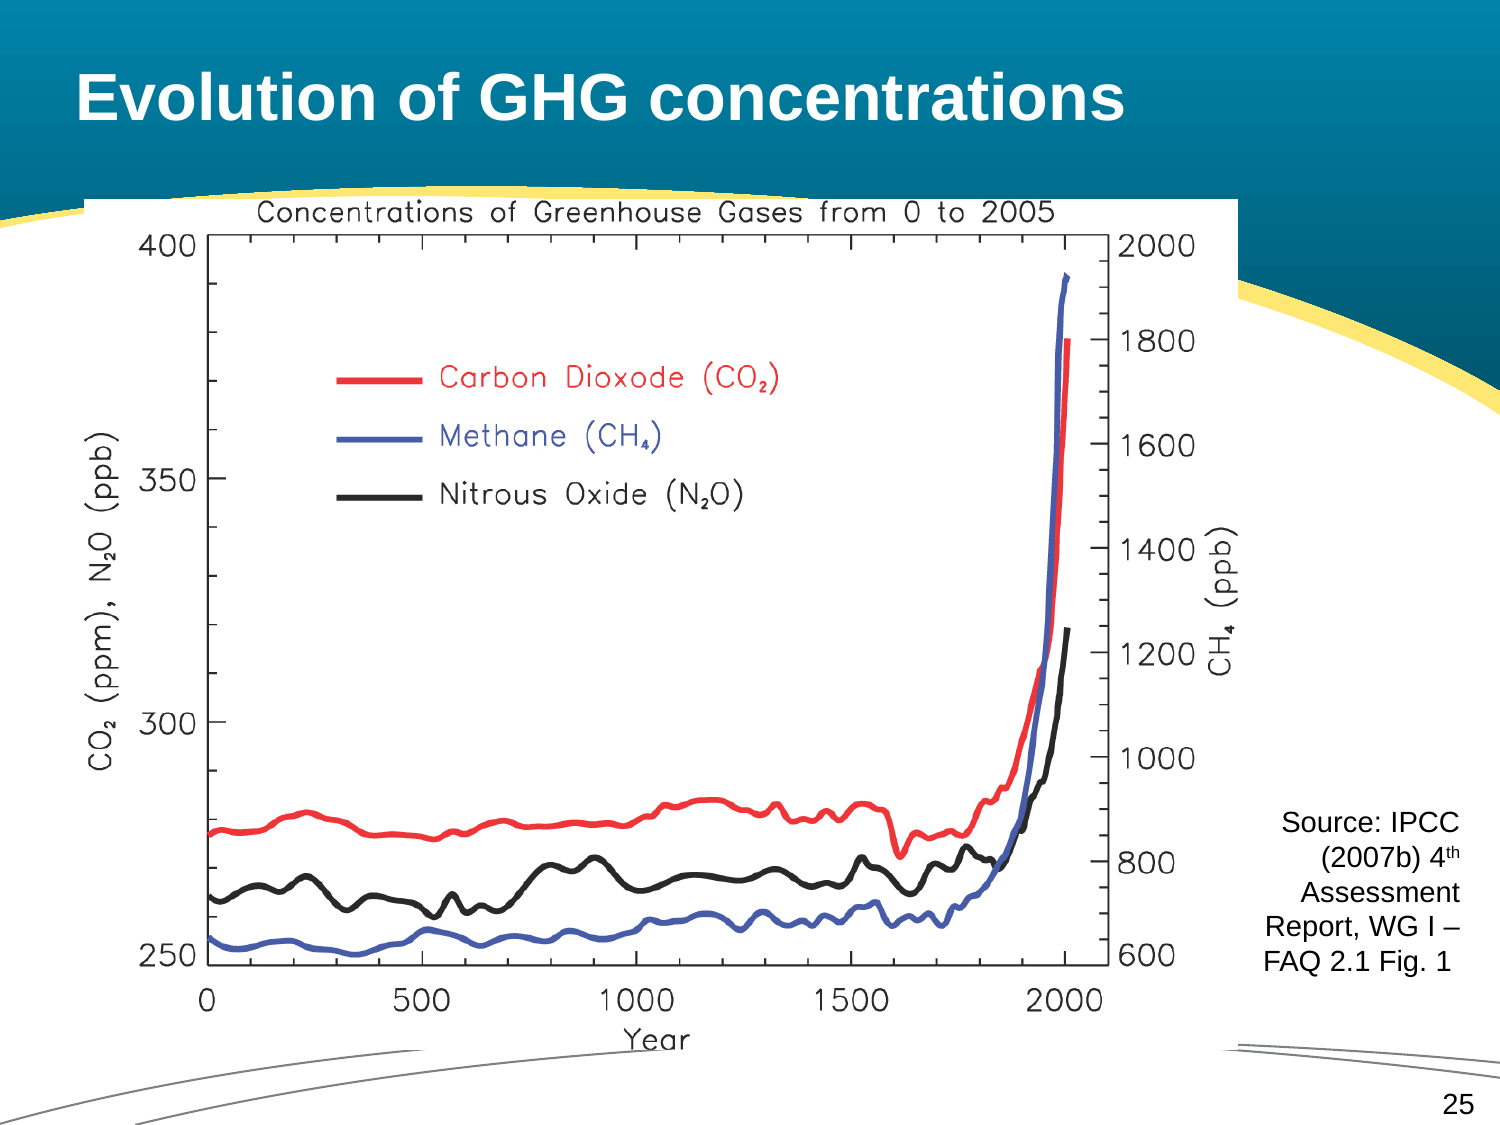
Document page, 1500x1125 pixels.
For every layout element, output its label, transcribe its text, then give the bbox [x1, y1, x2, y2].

picture [84, 199, 1238, 1051]
text_box Source: IPCC (2007b) 4th Assessment Report, WG I – FAQ 2.1 Fig. 1 [1241, 795, 1475, 986]
slide_number 25 [1124, 1084, 1476, 1113]
title Evolution of GHG concentrations [74, 0, 1476, 188]
